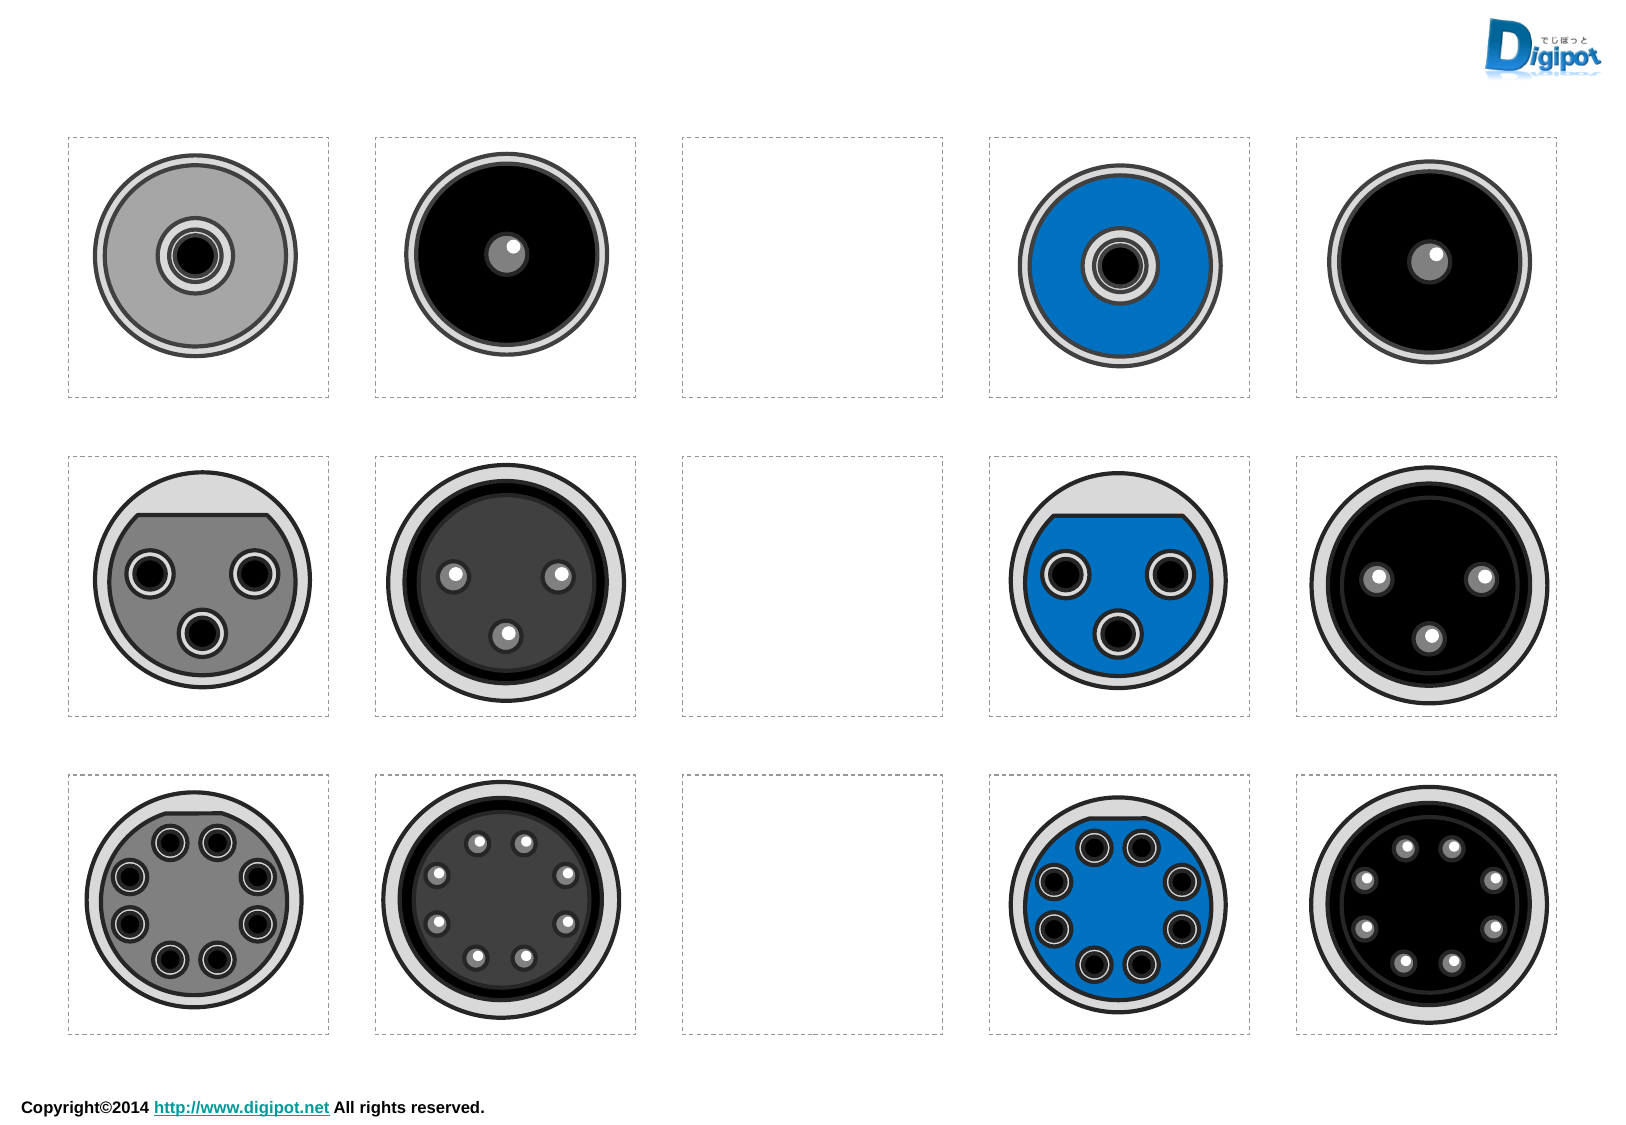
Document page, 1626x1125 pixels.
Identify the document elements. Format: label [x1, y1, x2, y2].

text_box [1310, 786, 1548, 1023]
text_box [387, 464, 625, 702]
text_box [1010, 797, 1226, 1013]
picture [1485, 18, 1602, 82]
text_box [1019, 165, 1221, 367]
text_box [1328, 161, 1531, 363]
text_box [1010, 472, 1226, 689]
text_box [94, 155, 296, 357]
text_box [383, 781, 620, 1018]
text_box [94, 472, 311, 688]
text_box [86, 792, 302, 1008]
text_box [406, 153, 608, 355]
text_box [1311, 467, 1548, 704]
